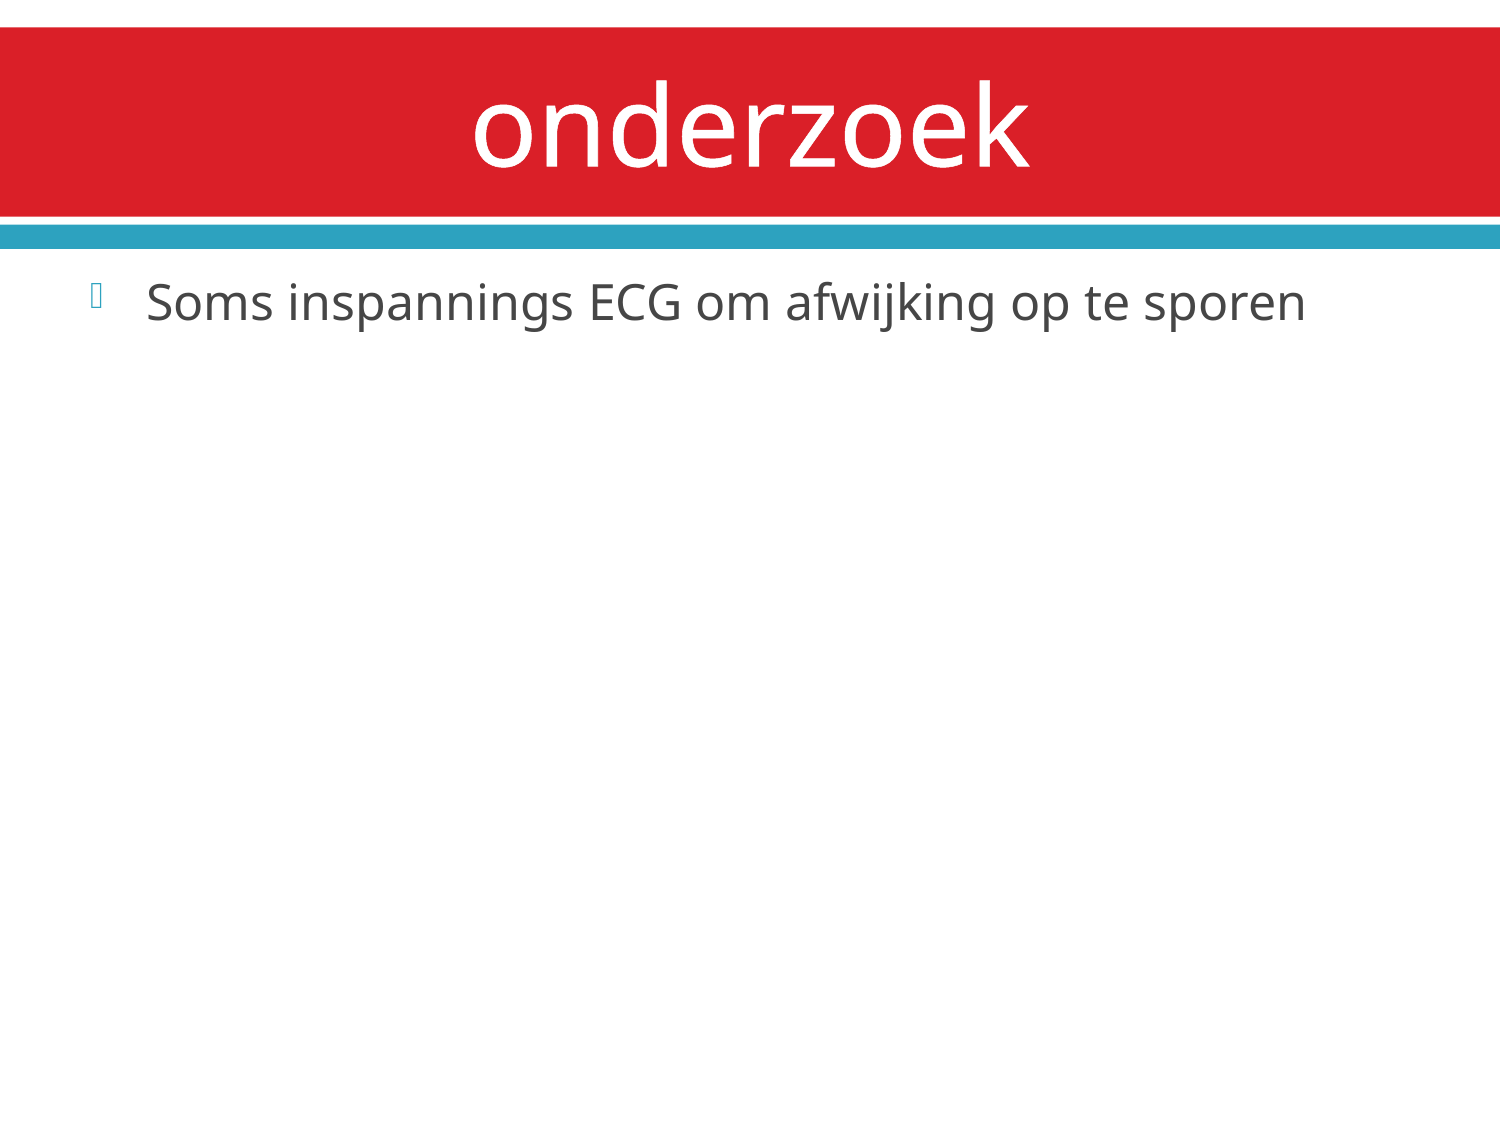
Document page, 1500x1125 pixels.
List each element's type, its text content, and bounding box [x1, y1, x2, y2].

title onderzoek [75, 29, 1425, 213]
list Soms inspannings ECG om afwijking op te sporen [75, 262, 1425, 1005]
